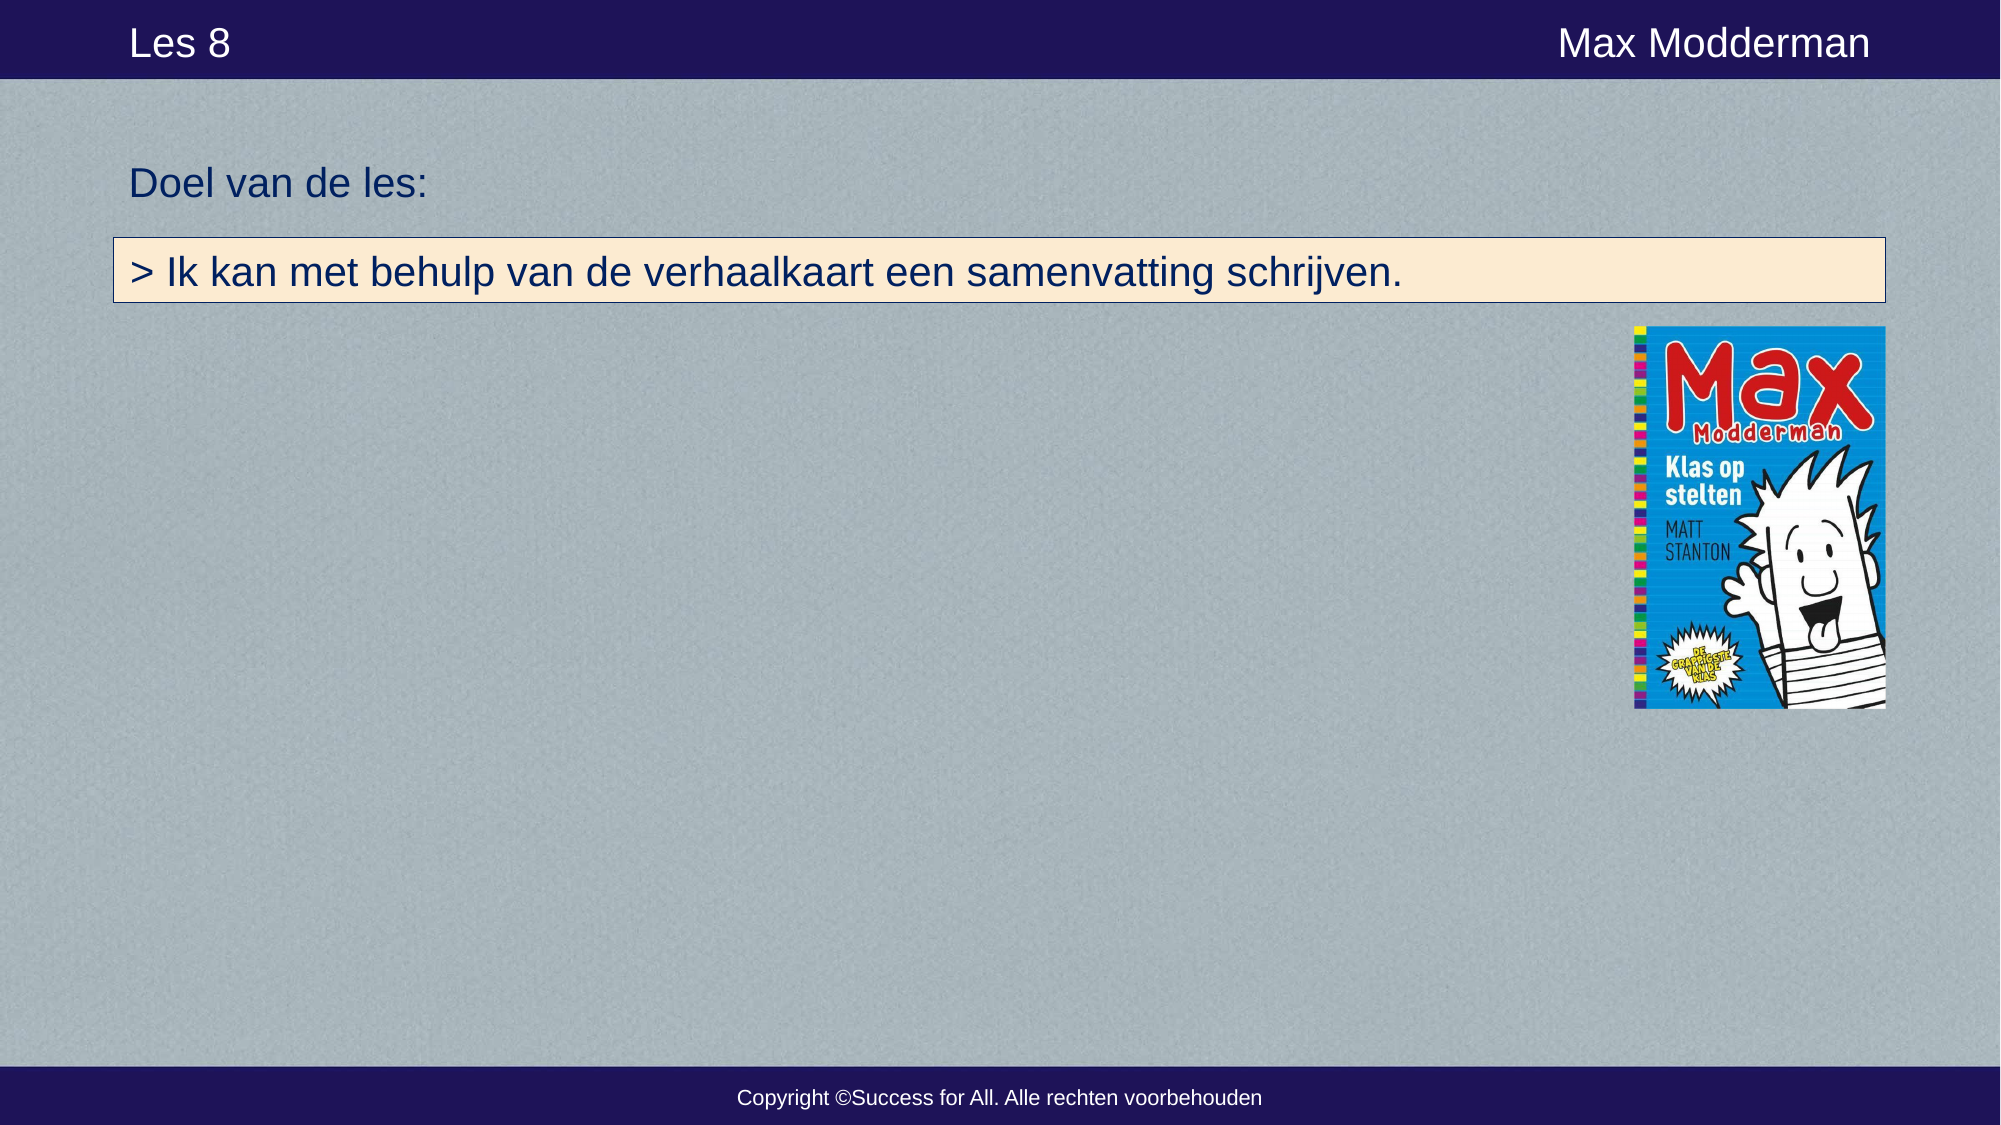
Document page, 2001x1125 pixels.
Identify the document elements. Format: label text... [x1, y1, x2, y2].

text_box Copyright ©Success for All. Alle rechten voorbehouden [0, 1076, 2000, 1125]
text_box Max Modderman [999, 8, 1886, 123]
text_box Doel van de les: [113, 148, 1635, 214]
picture [0, 0, 2001, 1125]
text_box > Ik kan met behulp van de verhaalkaart een samenvatting schrijven. [113, 237, 1886, 303]
text_box Les 8 [114, 8, 354, 73]
